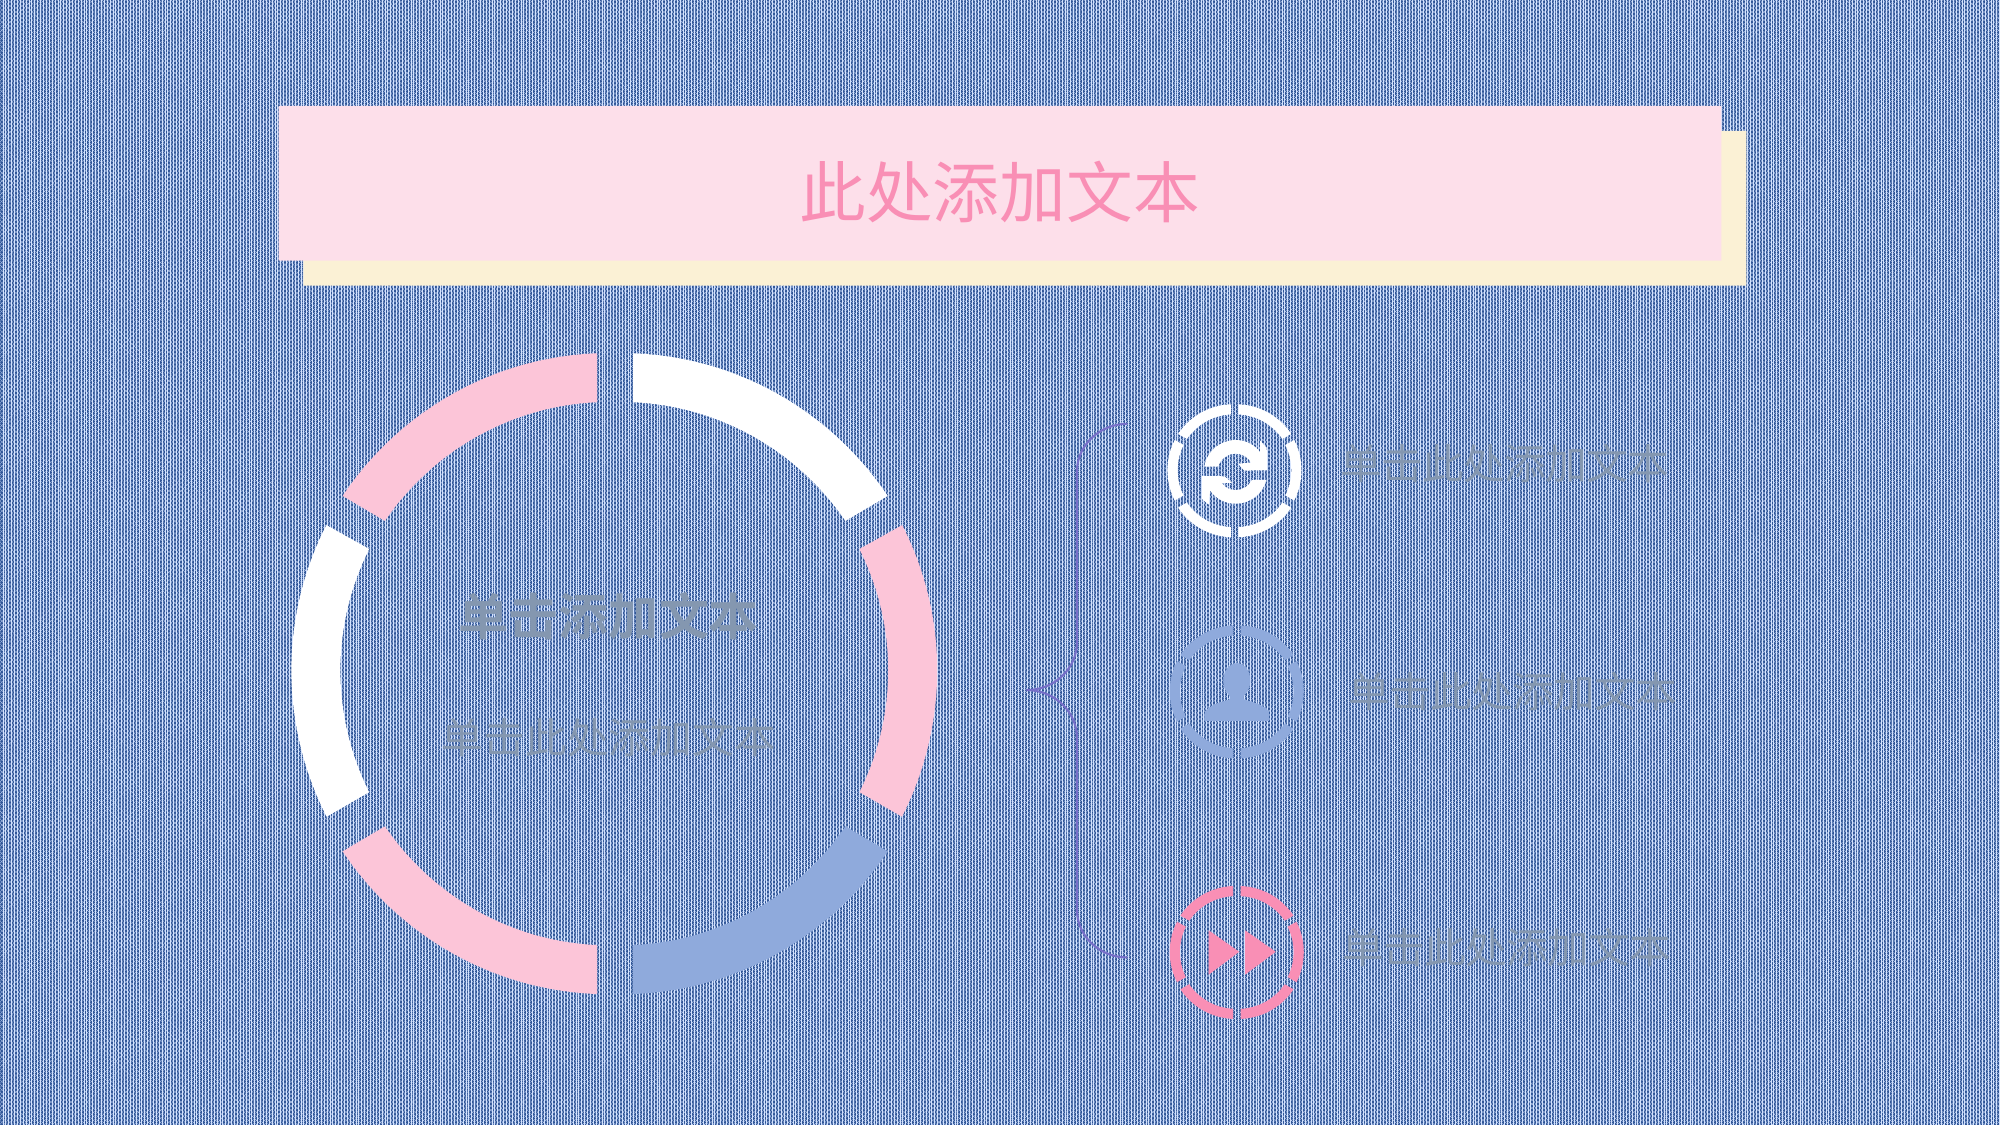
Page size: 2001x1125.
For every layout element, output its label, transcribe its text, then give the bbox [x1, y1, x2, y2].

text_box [253, 353, 976, 994]
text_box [1161, 885, 1312, 1019]
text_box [1159, 404, 1310, 538]
text_box 此处添加文本 [784, 143, 1216, 239]
text_box 单击此处添加文本 [1348, 671, 1807, 717]
text_box [1026, 423, 1128, 958]
text_box 单击此处添加文本 [1342, 926, 1767, 973]
text_box 单击此处添加文本 [1340, 443, 1809, 489]
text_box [388, 587, 830, 770]
text_box [277, 105, 1722, 262]
text_box [302, 130, 1747, 287]
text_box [1161, 625, 1312, 759]
